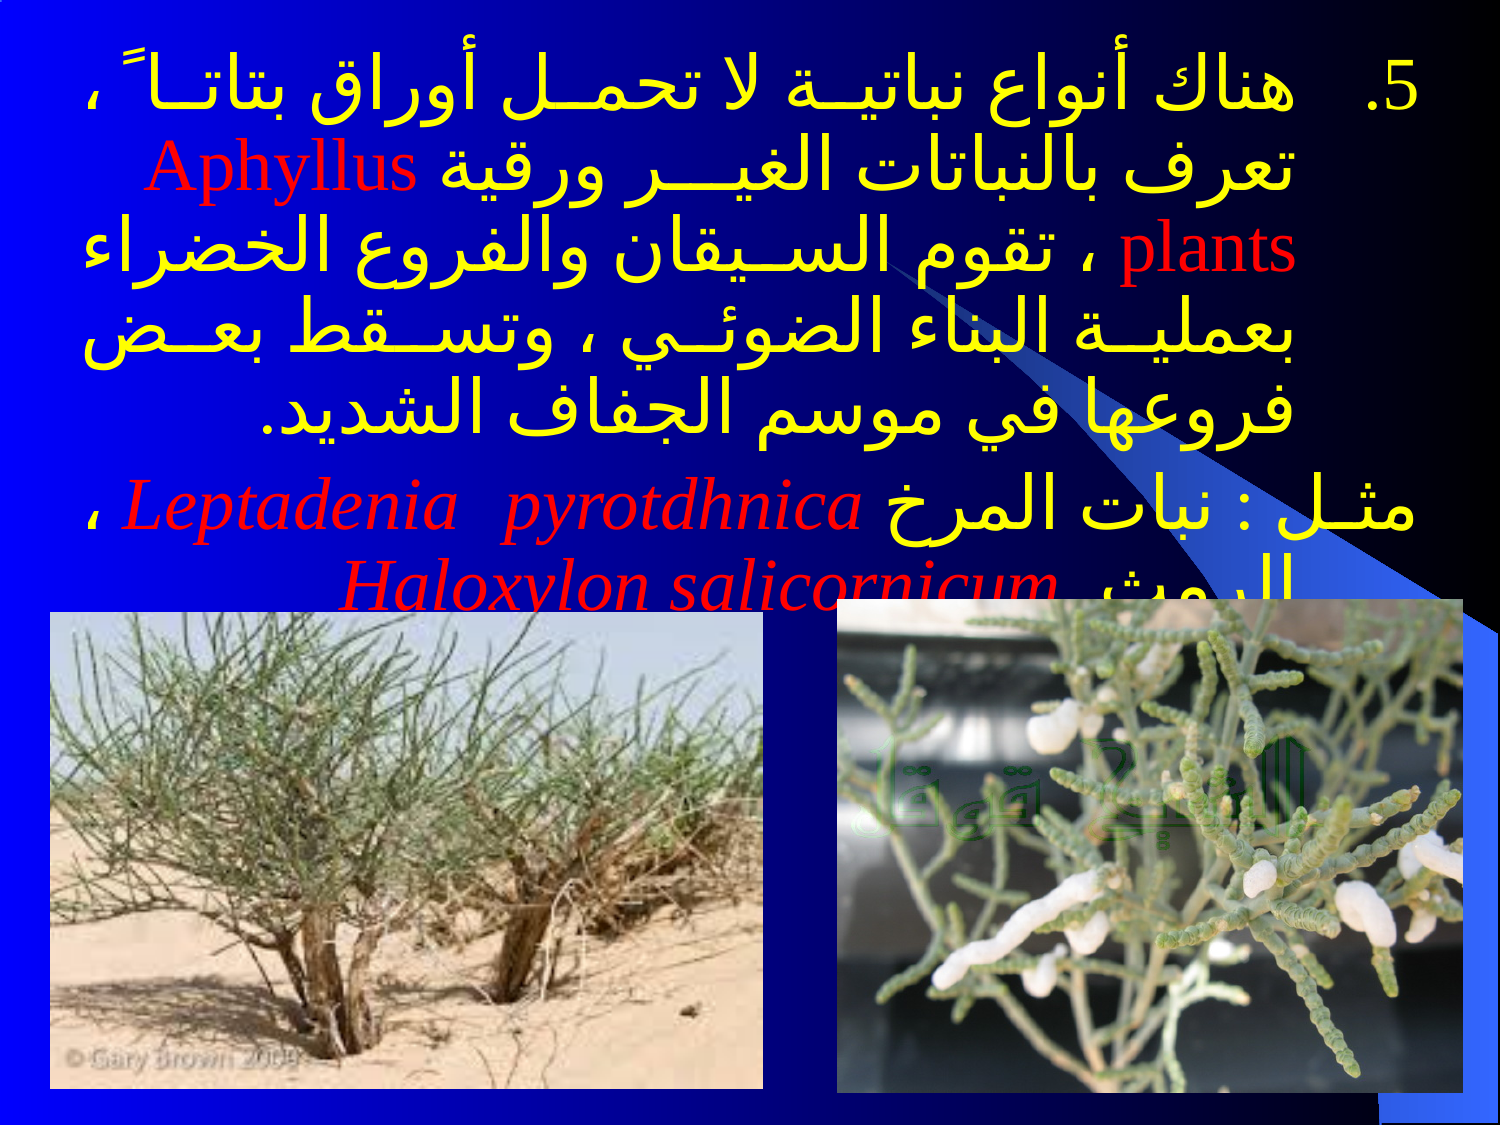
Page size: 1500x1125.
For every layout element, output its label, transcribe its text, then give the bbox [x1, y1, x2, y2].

picture [49, 612, 763, 1089]
list هناك أنواع نباتية لا تحمل أوراق بتاتا ً ، تعرف بالنباتات الغير ورقية Aphyllus plants ، تقوم السيقان والفروع الخضراء بعملية البناء الضوئي ، وتسقط بعض فروعها في موسم الجفاف الشديد. مثل : نبات المرخ Leptadenia pyrotdhnica ، الرمث Haloxylon salicornicum [49, 37, 1451, 1076]
picture [837, 599, 1464, 1094]
